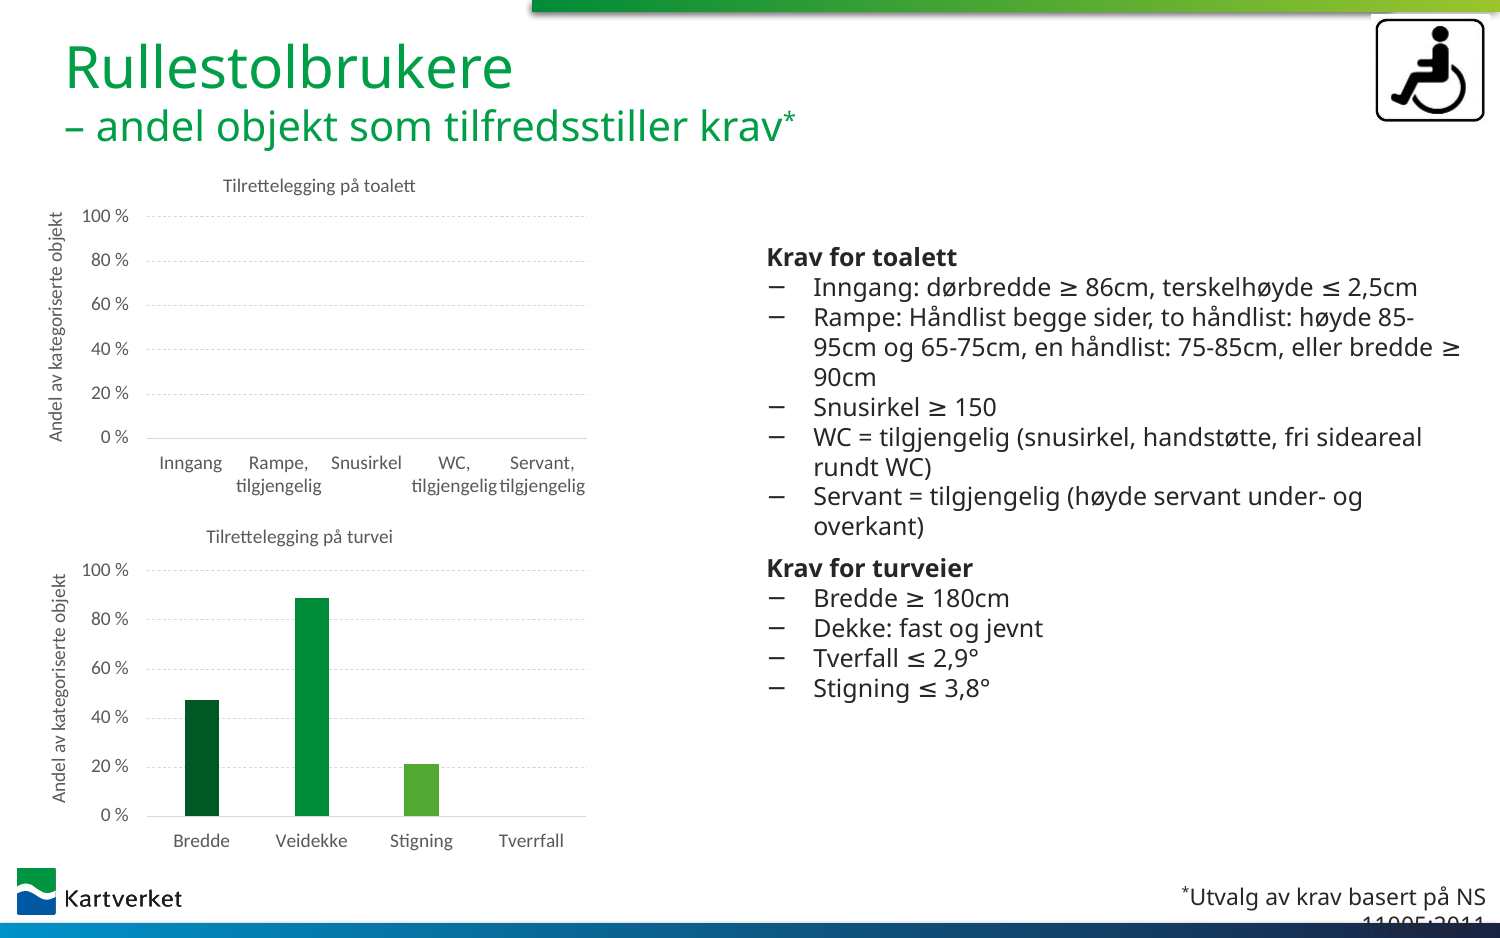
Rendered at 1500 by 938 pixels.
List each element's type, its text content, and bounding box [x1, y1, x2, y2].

picture [1371, 13, 1491, 127]
text_box Rullestolbrukere – andel objekt som tilfredsstiller krav* [49, 14, 1431, 158]
text_box *Utvalg av krav basert på NS 11005:2011 [1068, 873, 1500, 938]
text_box Krav for toalett Inngang: dørbredde ≥ 86cm, terskelhøyde ≤ 2,5cm Rampe: Håndlist begge sider, to håndlist: høyde 85-95cm og 65-75cm, en håndlist: 75-85cm, eller bredde ≥ 90cm Snusirkel ≥ 150 WC = tilgjengelig (snusirkel, handstøtte, fri sideareal rundt WC) Servant = tilgjengelig (høyde servant under- og overkant) [751, 234, 1483, 545]
picture [41, 520, 598, 859]
text_box Krav for turveier Bredde ≥ 180cm Dekke: fast og jevnt Tverfall ≤ 2,9° Stigning ≤ 3,8° [751, 545, 1483, 710]
picture [41, 166, 598, 505]
